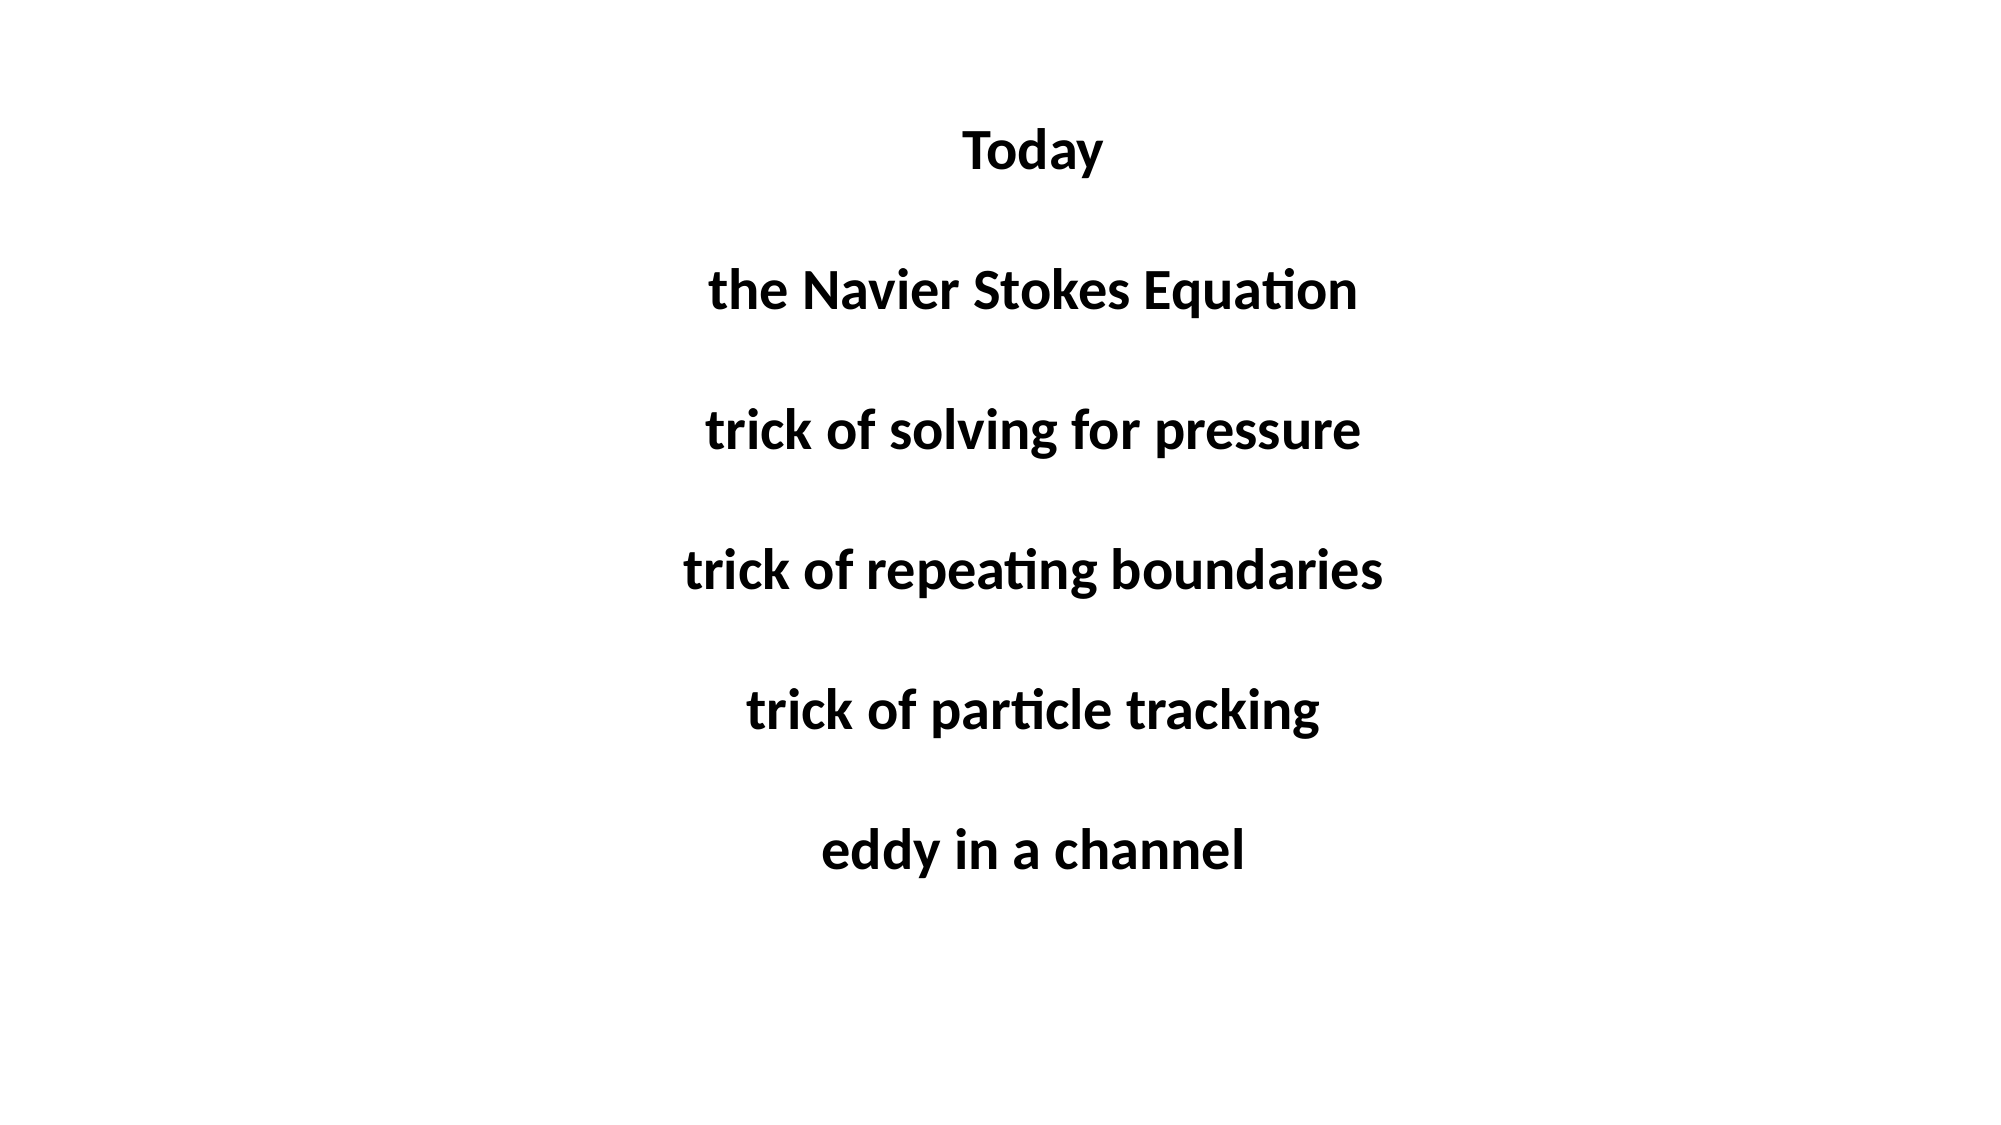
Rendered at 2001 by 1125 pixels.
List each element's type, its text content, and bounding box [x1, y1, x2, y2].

text_box Today the Navier Stokes Equation trick of solving for pressure trick of repeating boundaries trick of particle tracking eddy in a channel [147, 103, 1919, 889]
